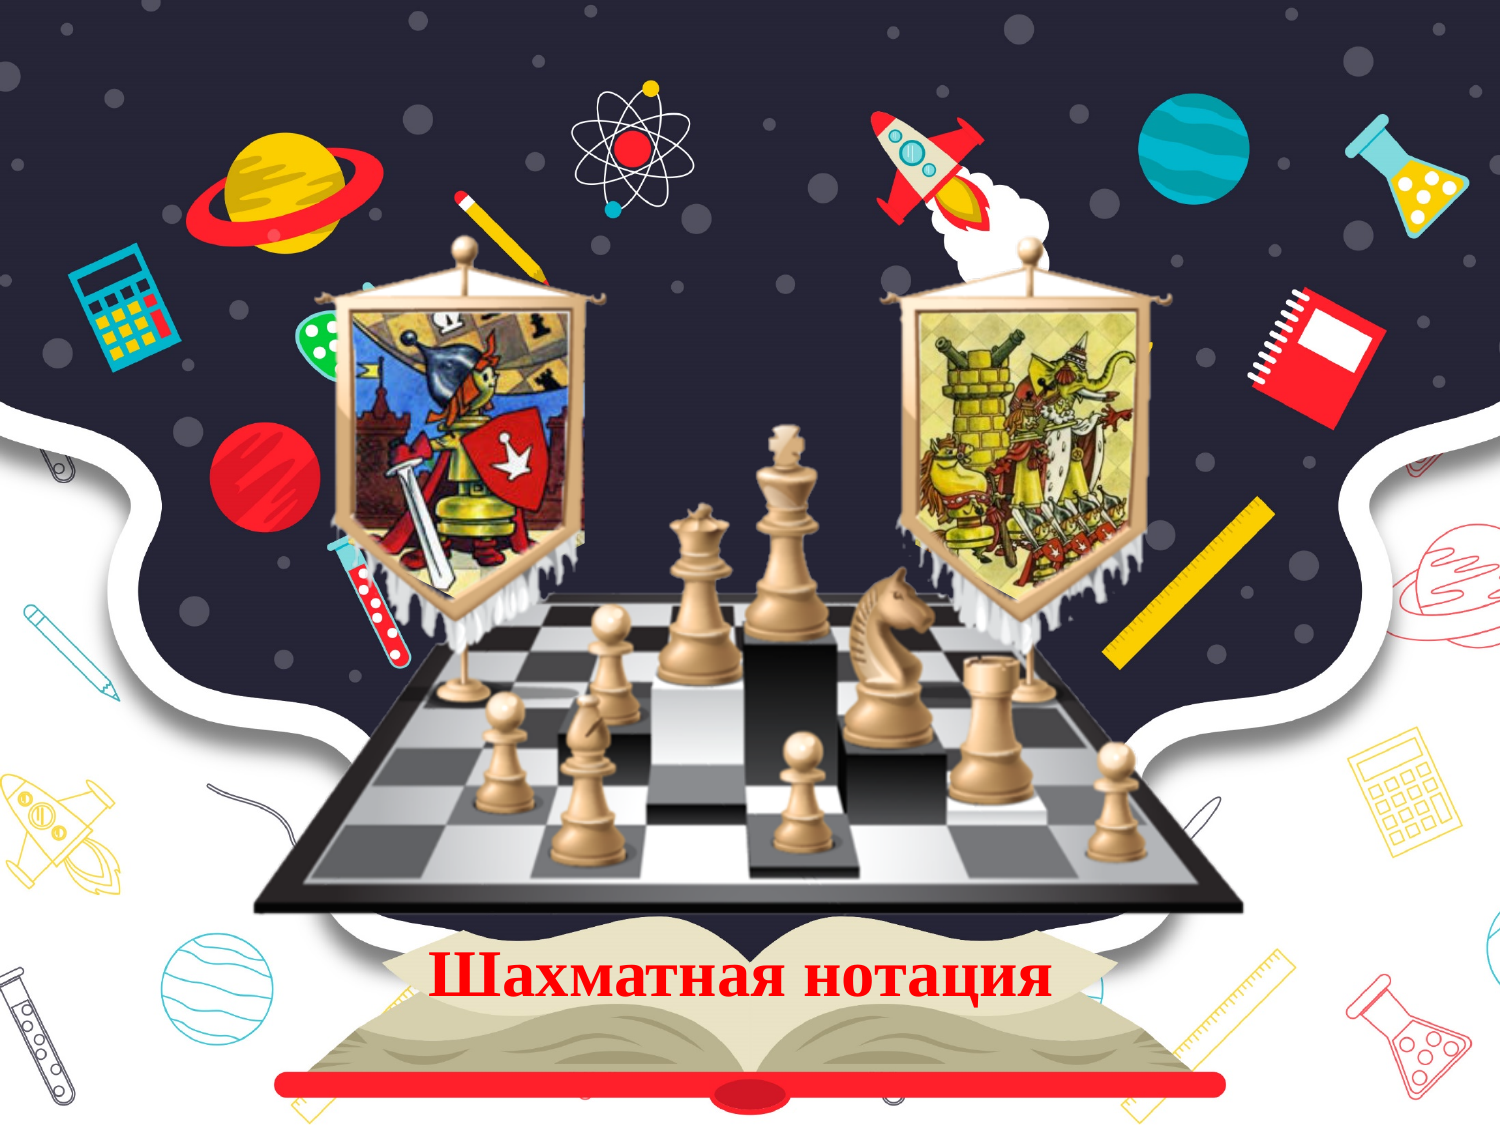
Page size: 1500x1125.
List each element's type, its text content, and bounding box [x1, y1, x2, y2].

picture [0, 0, 1500, 1125]
text_box Шахматная нотация [11, 922, 1489, 1017]
text_box [407, 148, 1140, 202]
